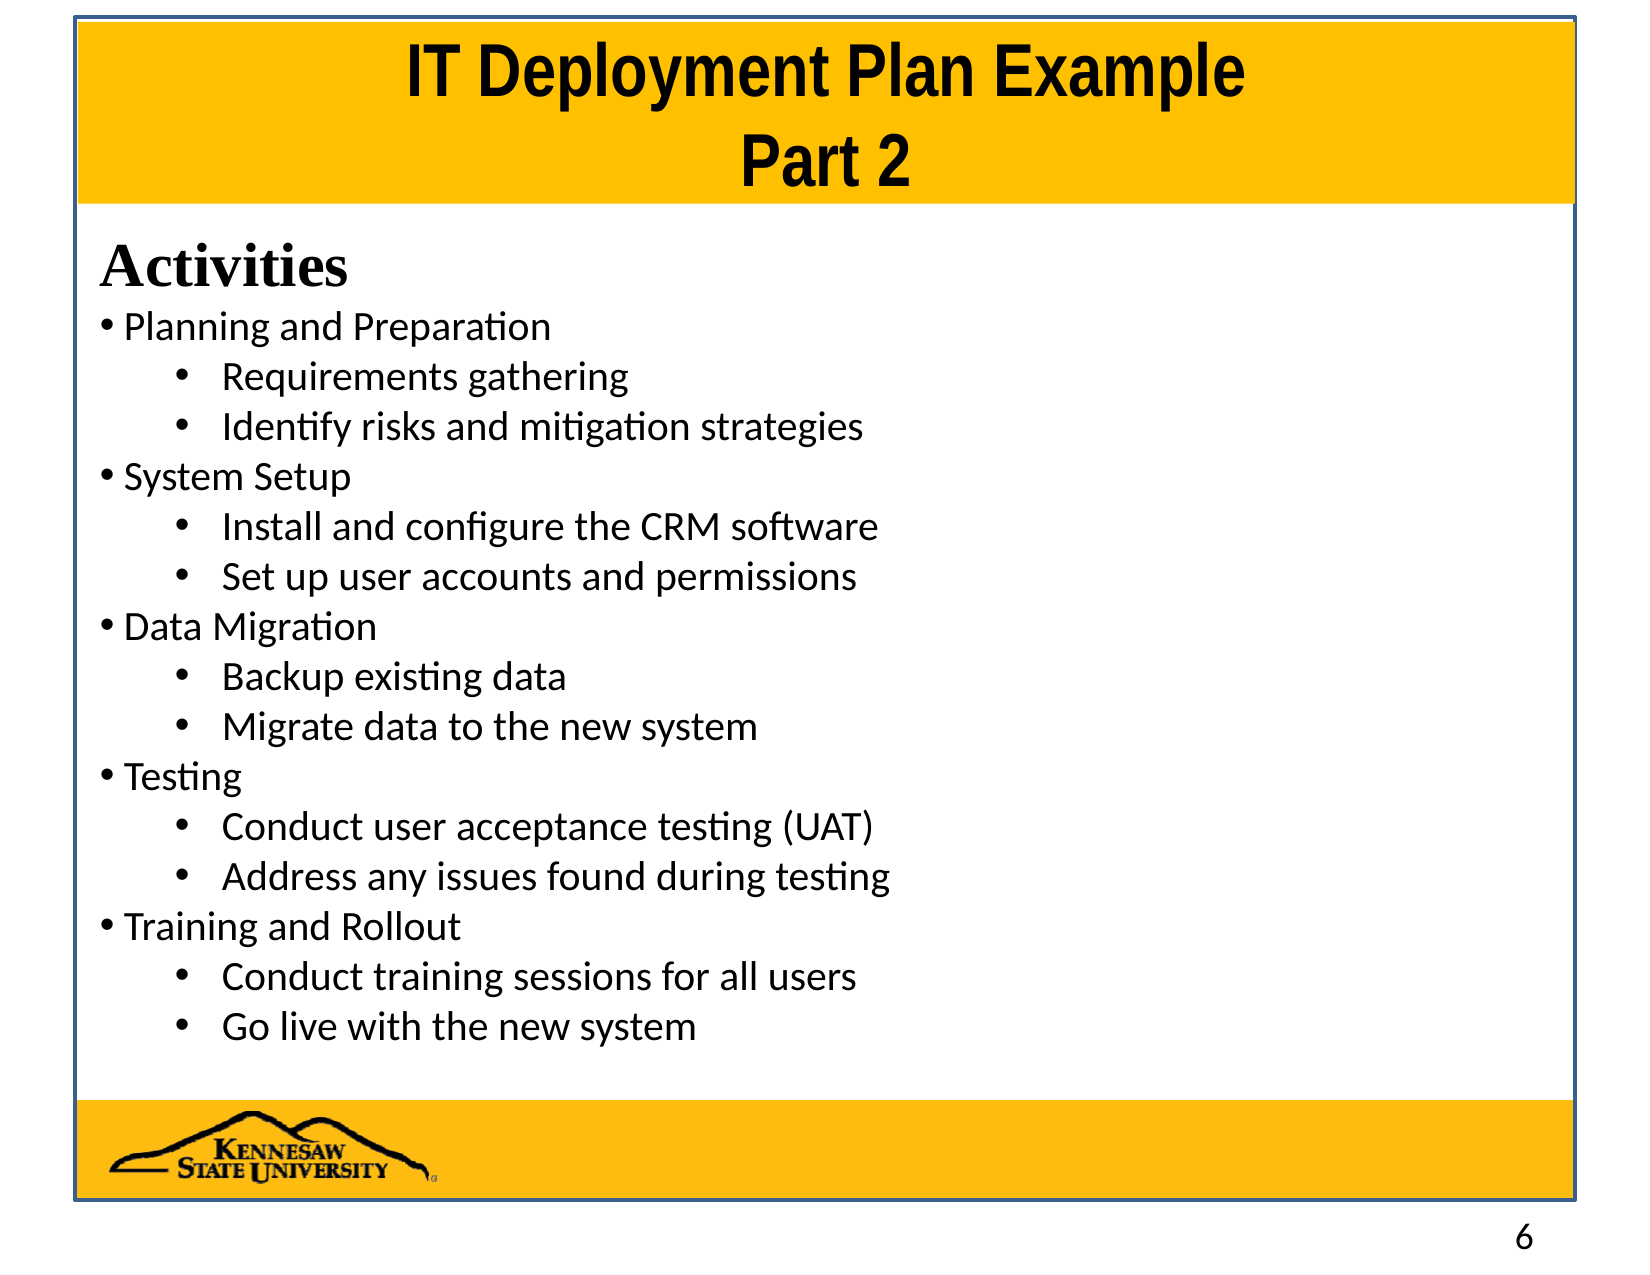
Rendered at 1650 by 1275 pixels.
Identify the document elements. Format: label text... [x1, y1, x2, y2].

list Activities Planning and Preparation Requirements gathering Identify risks and mitigation strategies System Setup Install and configure the CRM software Set up user accounts and permissions Data Migration Backup existing data Migrate data to the new system Testing Conduct user acceptance testing (UAT) Address any issues found during testing Training and Rollout Conduct training sessions for all users Go live with the new system [99, 223, 1550, 1133]
title IT Deployment Plan Example Part 2 [77, 21, 1575, 204]
picture [108, 1133, 437, 1184]
